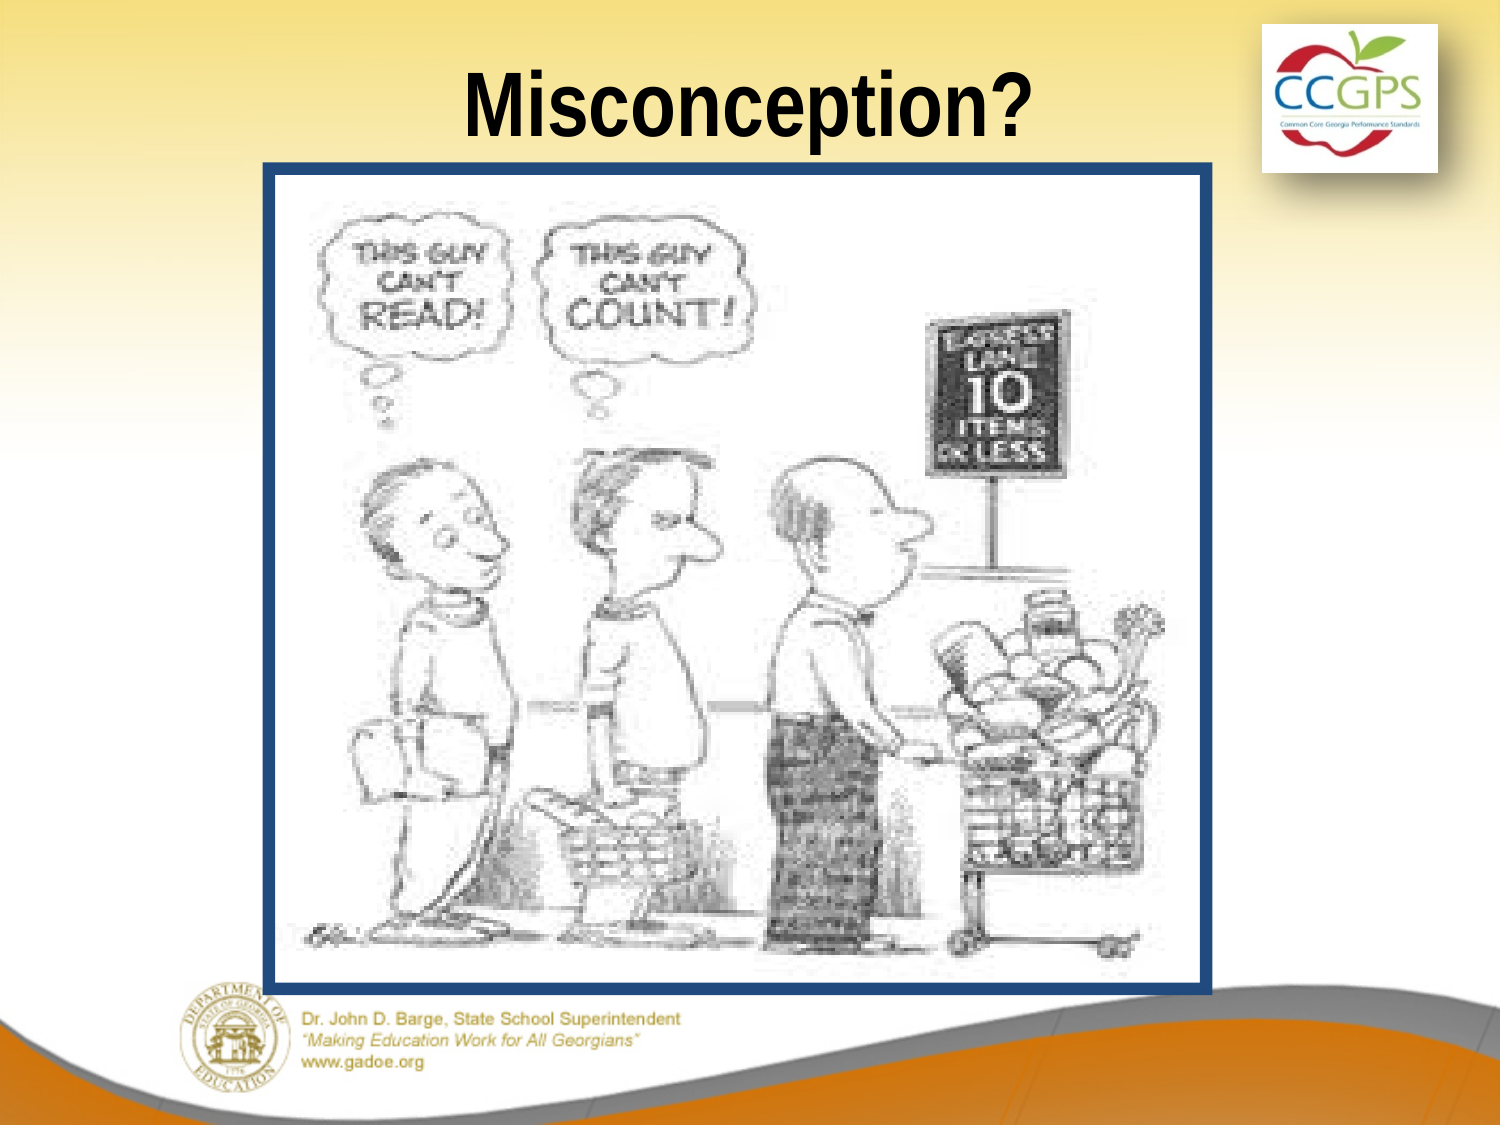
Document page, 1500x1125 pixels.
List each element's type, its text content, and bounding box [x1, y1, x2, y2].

subtitle [37, 187, 1463, 1001]
picture [0, 0, 1500, 1125]
title Misconception? [112, 37, 1251, 163]
